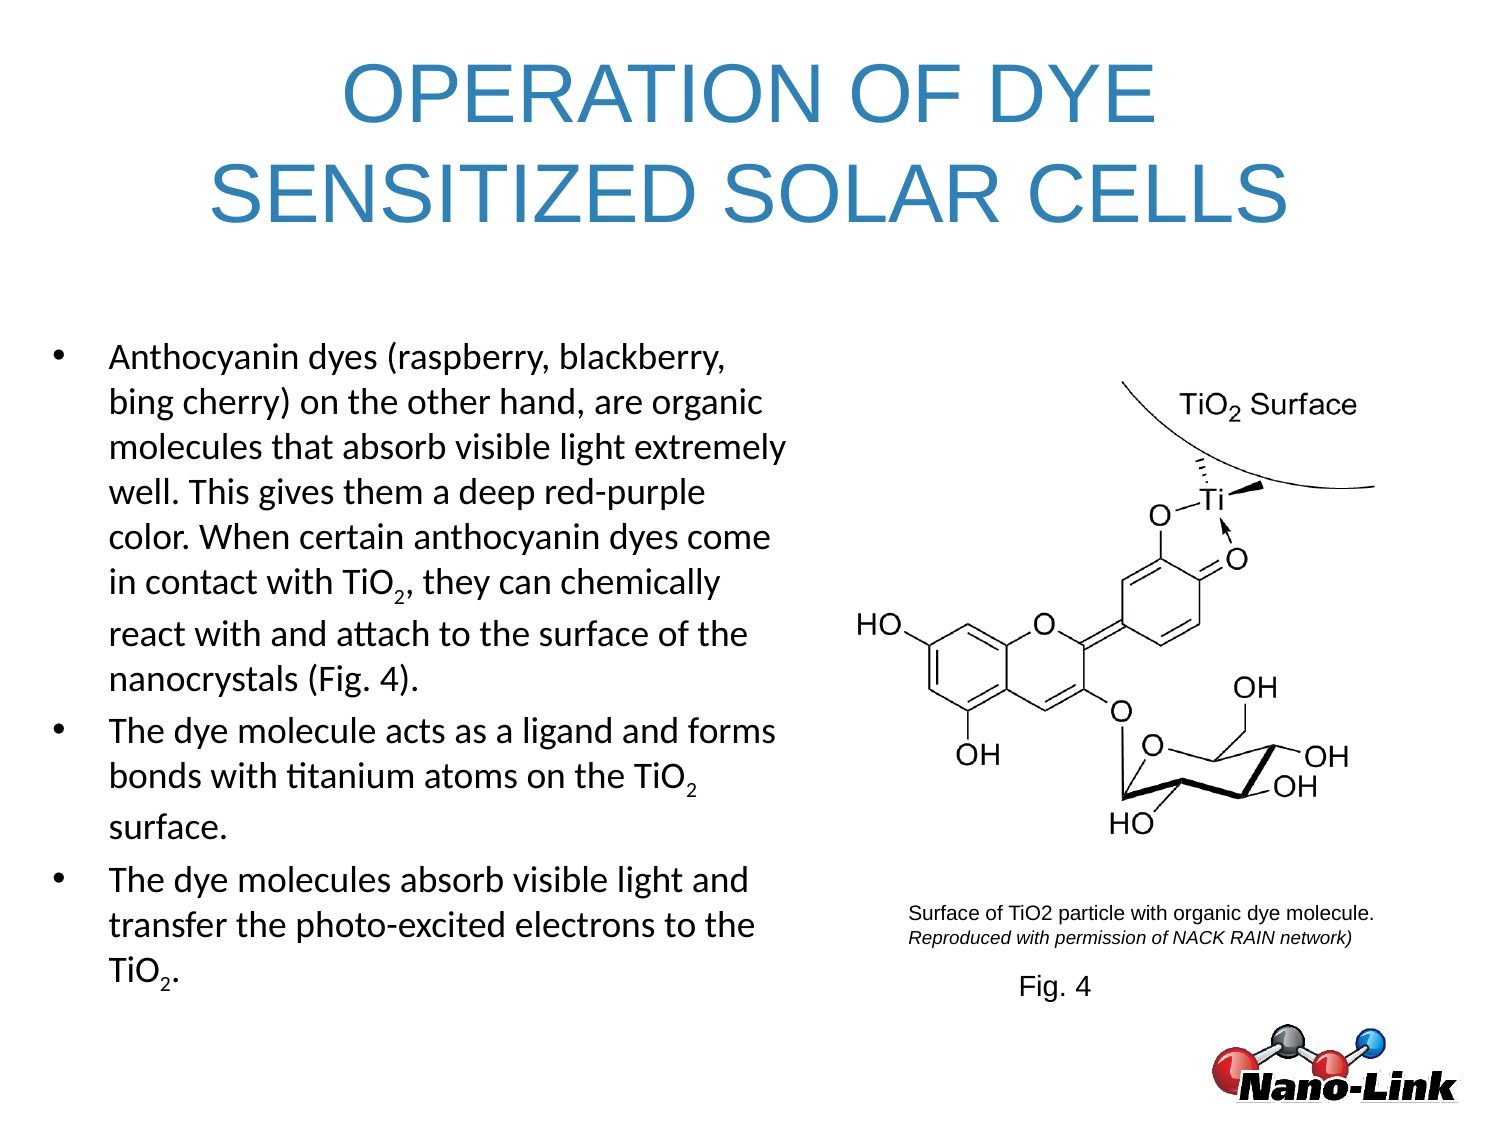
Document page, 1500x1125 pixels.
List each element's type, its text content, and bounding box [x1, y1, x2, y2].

text_box Anthocyanin dyes (raspberry, blackberry, bing cherry) on the other hand, are organic molecules that absorb visible light extremely well. This gives them a deep red-purple color. When certain anthocyanin dyes come in contact with TiO2, they can chemically react with and attach to the surface of the nanocrystals (Fig. 4). The dye molecule acts as a ligand and forms bonds with titanium atoms on the TiO2 surface. The dye molecules absorb visible light and transfer the photo-excited electrons to the TiO2. [37, 324, 812, 1125]
picture [1212, 1024, 1463, 1103]
title OPERATION OF DYE SENSITIZED SOLAR CELLS [75, 45, 1425, 233]
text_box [849, 374, 1396, 1025]
